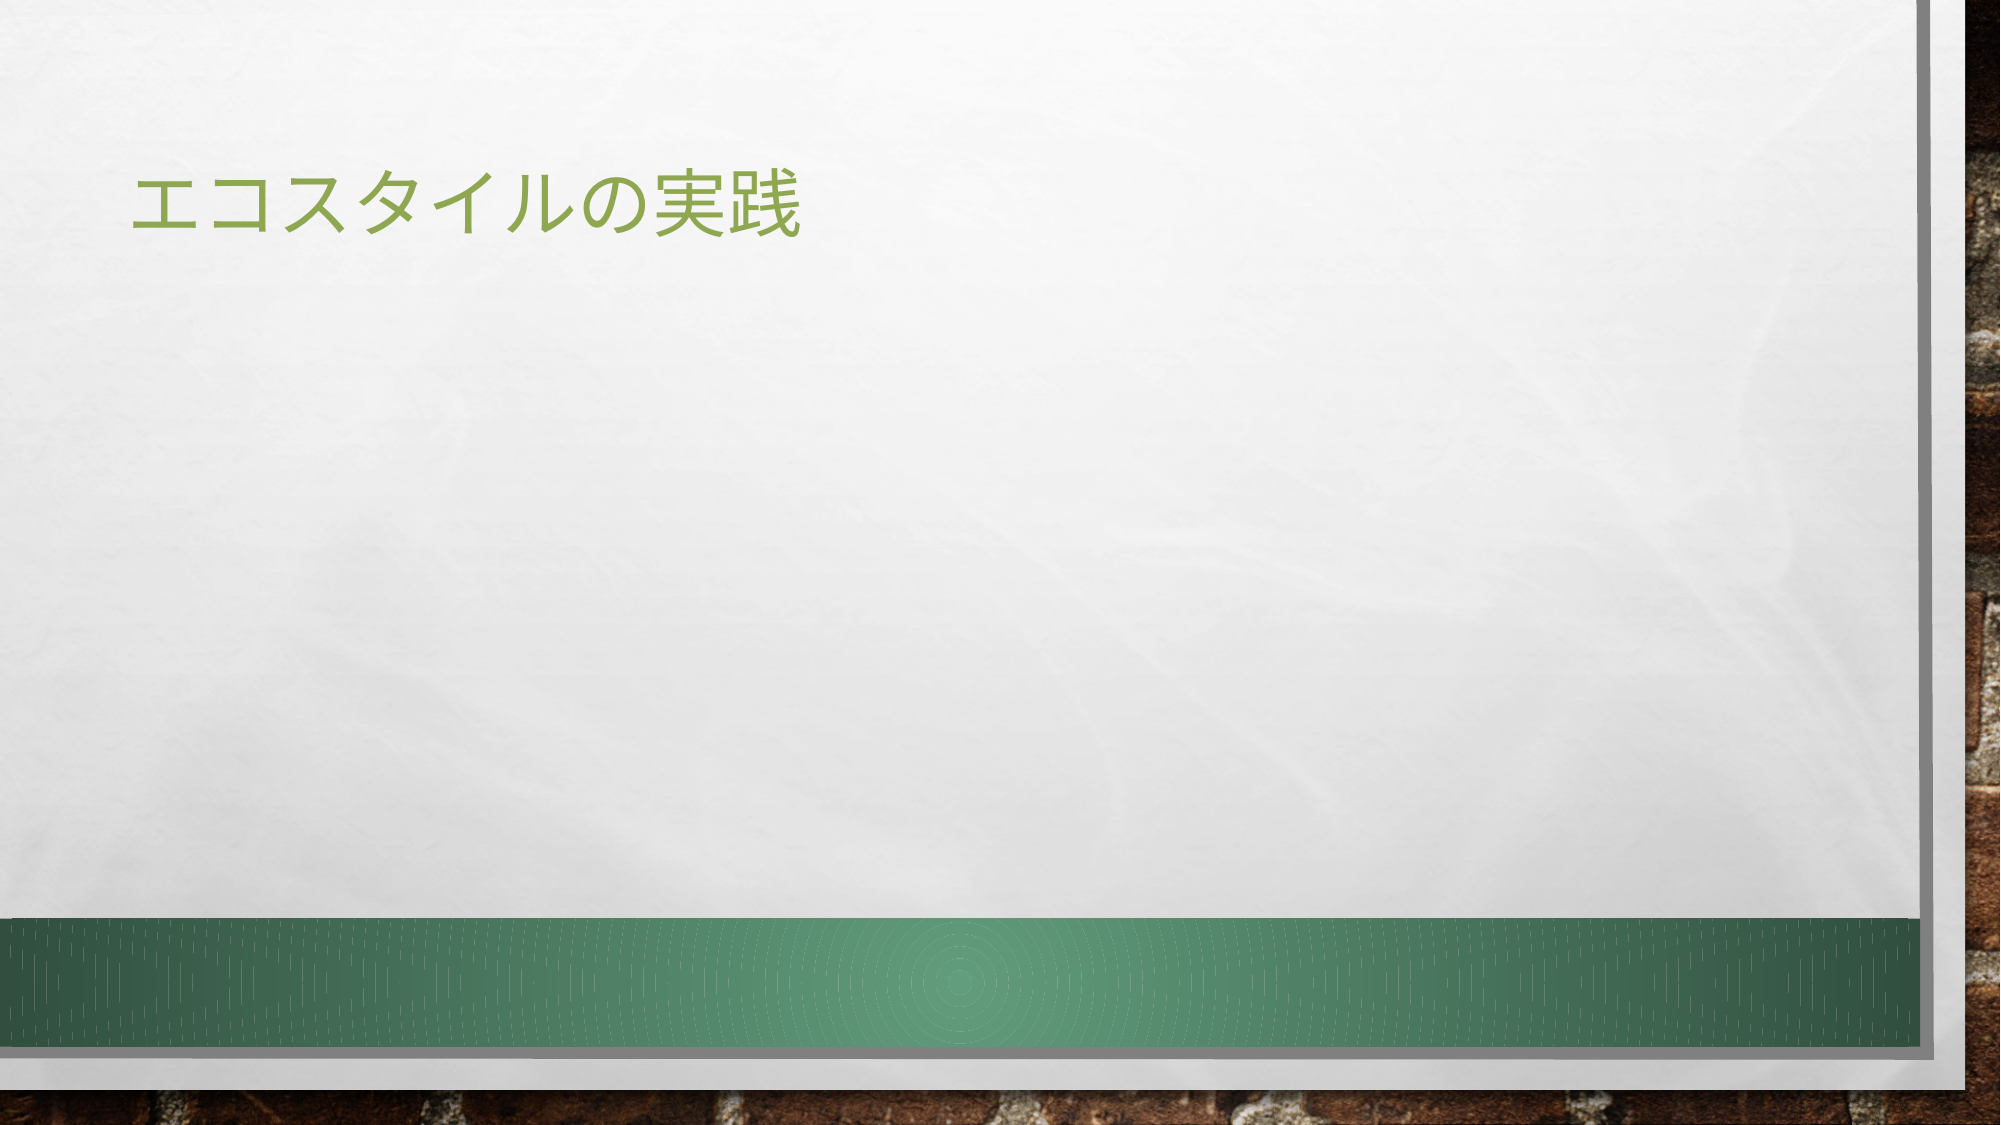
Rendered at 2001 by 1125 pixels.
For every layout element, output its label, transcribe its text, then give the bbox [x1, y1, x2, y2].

picture [0, 0, 2000, 1125]
title エコスタイルの実践 [112, 112, 1818, 302]
